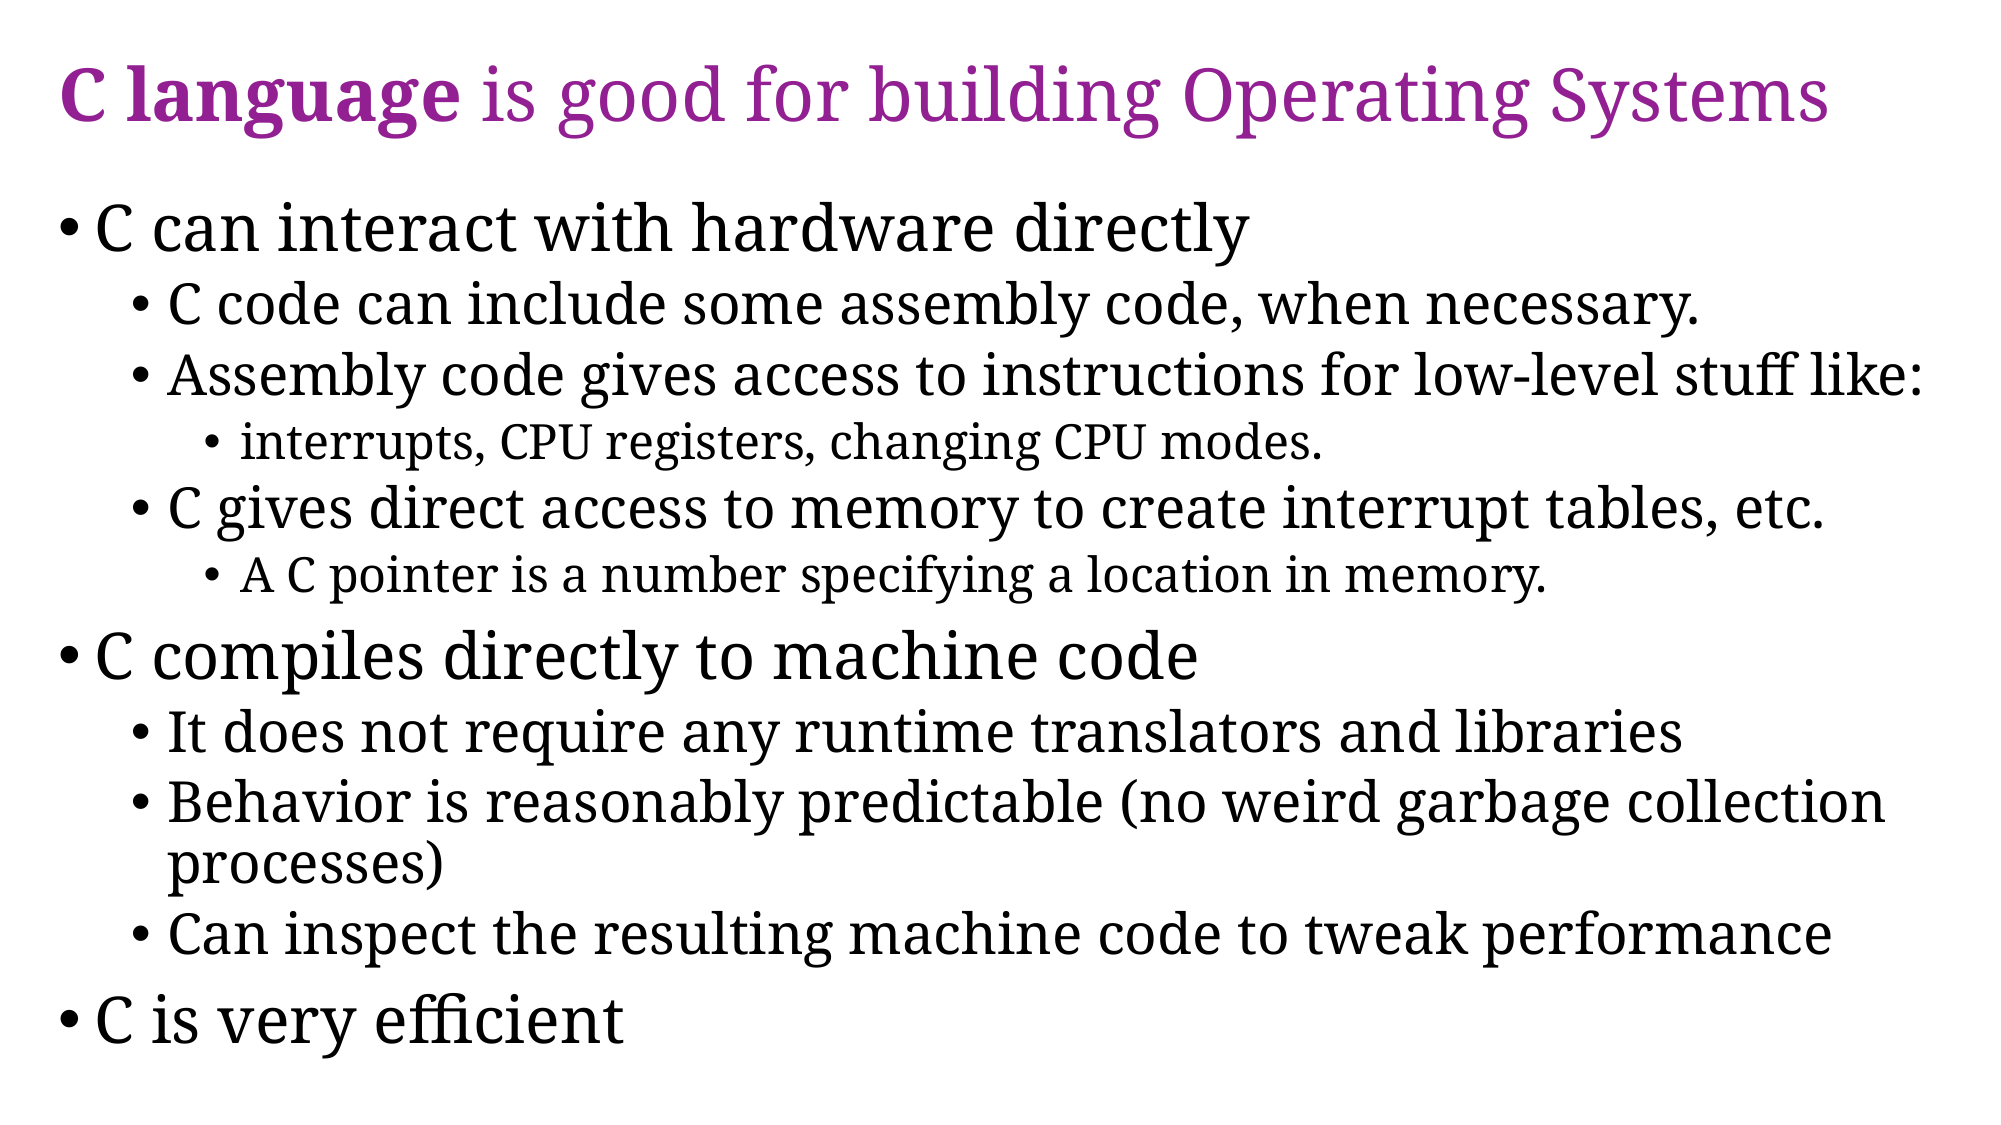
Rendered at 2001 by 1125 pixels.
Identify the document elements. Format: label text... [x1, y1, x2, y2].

list C can interact with hardware directly C code can include some assembly code, when necessary. Assembly code gives access to instructions for low-level stuff like: interrupts, CPU registers, changing CPU modes. C gives direct access to memory to create interrupt tables, etc. A C pointer is a number specifying a location in memory. C compiles directly to machine code It does not require any runtime translators and libraries Behavior is reasonably predictable (no weird garbage collection processes) Can inspect the resulting machine code to tweak performance C is very efficient [43, 188, 1953, 1106]
title C language is good for building Operating Systems [43, 25, 1953, 171]
